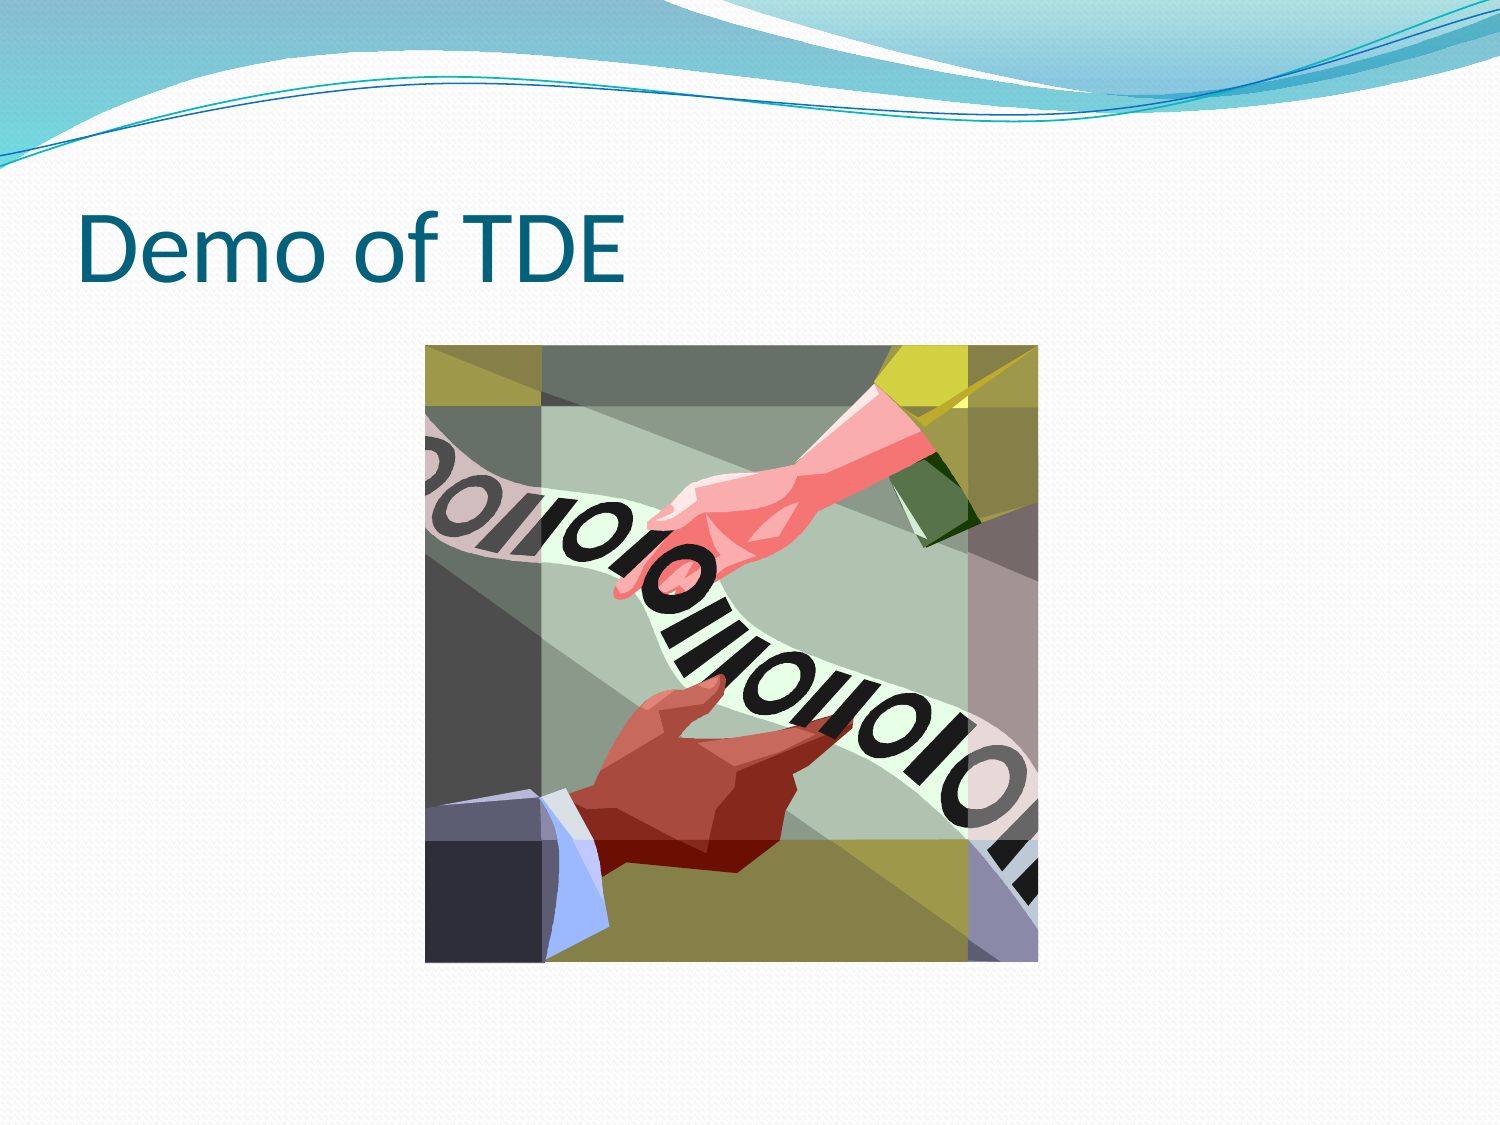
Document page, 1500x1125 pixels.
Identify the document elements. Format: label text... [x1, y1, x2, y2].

picture [424, 337, 1048, 972]
title Demo of TDE [75, 115, 1425, 303]
